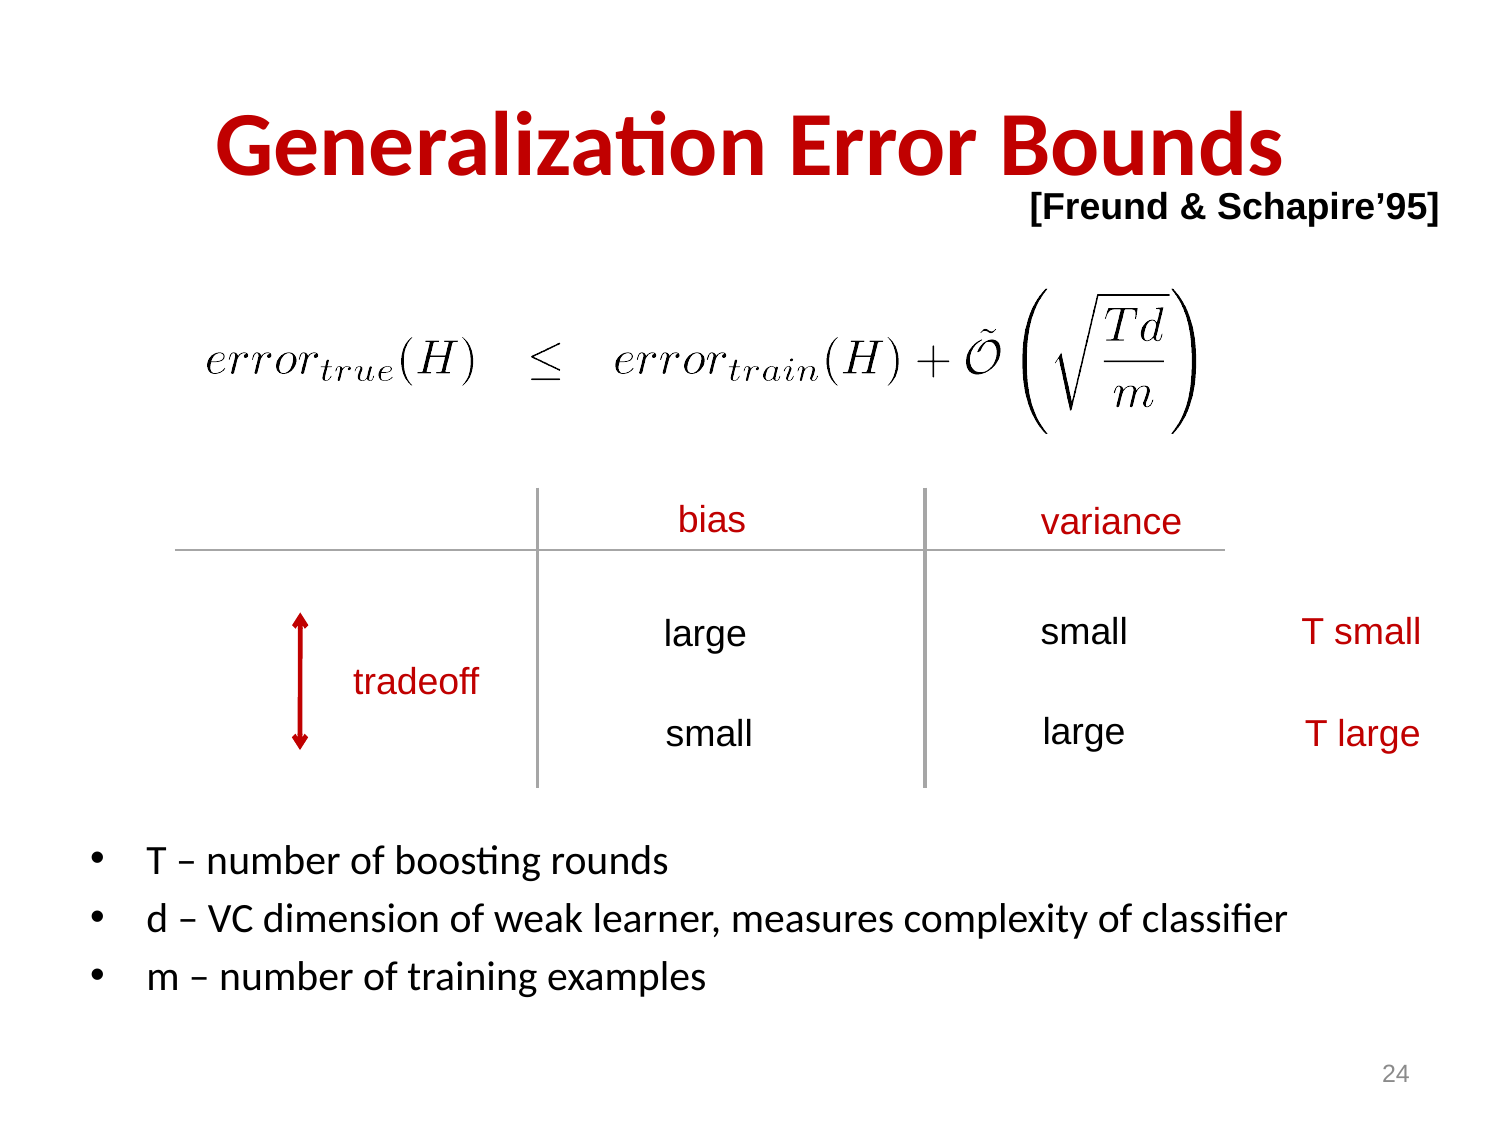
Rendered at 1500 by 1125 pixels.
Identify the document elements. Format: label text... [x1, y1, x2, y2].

list T – number of boosting rounds d – VC dimension of weak learner, measures complexity of classifier m – number of training examples [75, 825, 1338, 1125]
text_box variance [1026, 489, 1198, 549]
text_box T large [1290, 701, 1436, 762]
text_box tradeoff [338, 649, 495, 710]
text_box bias [663, 487, 762, 548]
slide_number 24 [1074, 1042, 1425, 1103]
title Generalization Error Bounds [75, 45, 1425, 233]
text_box small [1025, 599, 1143, 660]
text_box [Freund & Schapire’95] [1014, 174, 1455, 235]
text_box large [1027, 699, 1141, 760]
text_box T small [1286, 599, 1437, 660]
text_box large [648, 601, 762, 662]
text_box small [650, 701, 768, 762]
picture [206, 284, 1198, 436]
